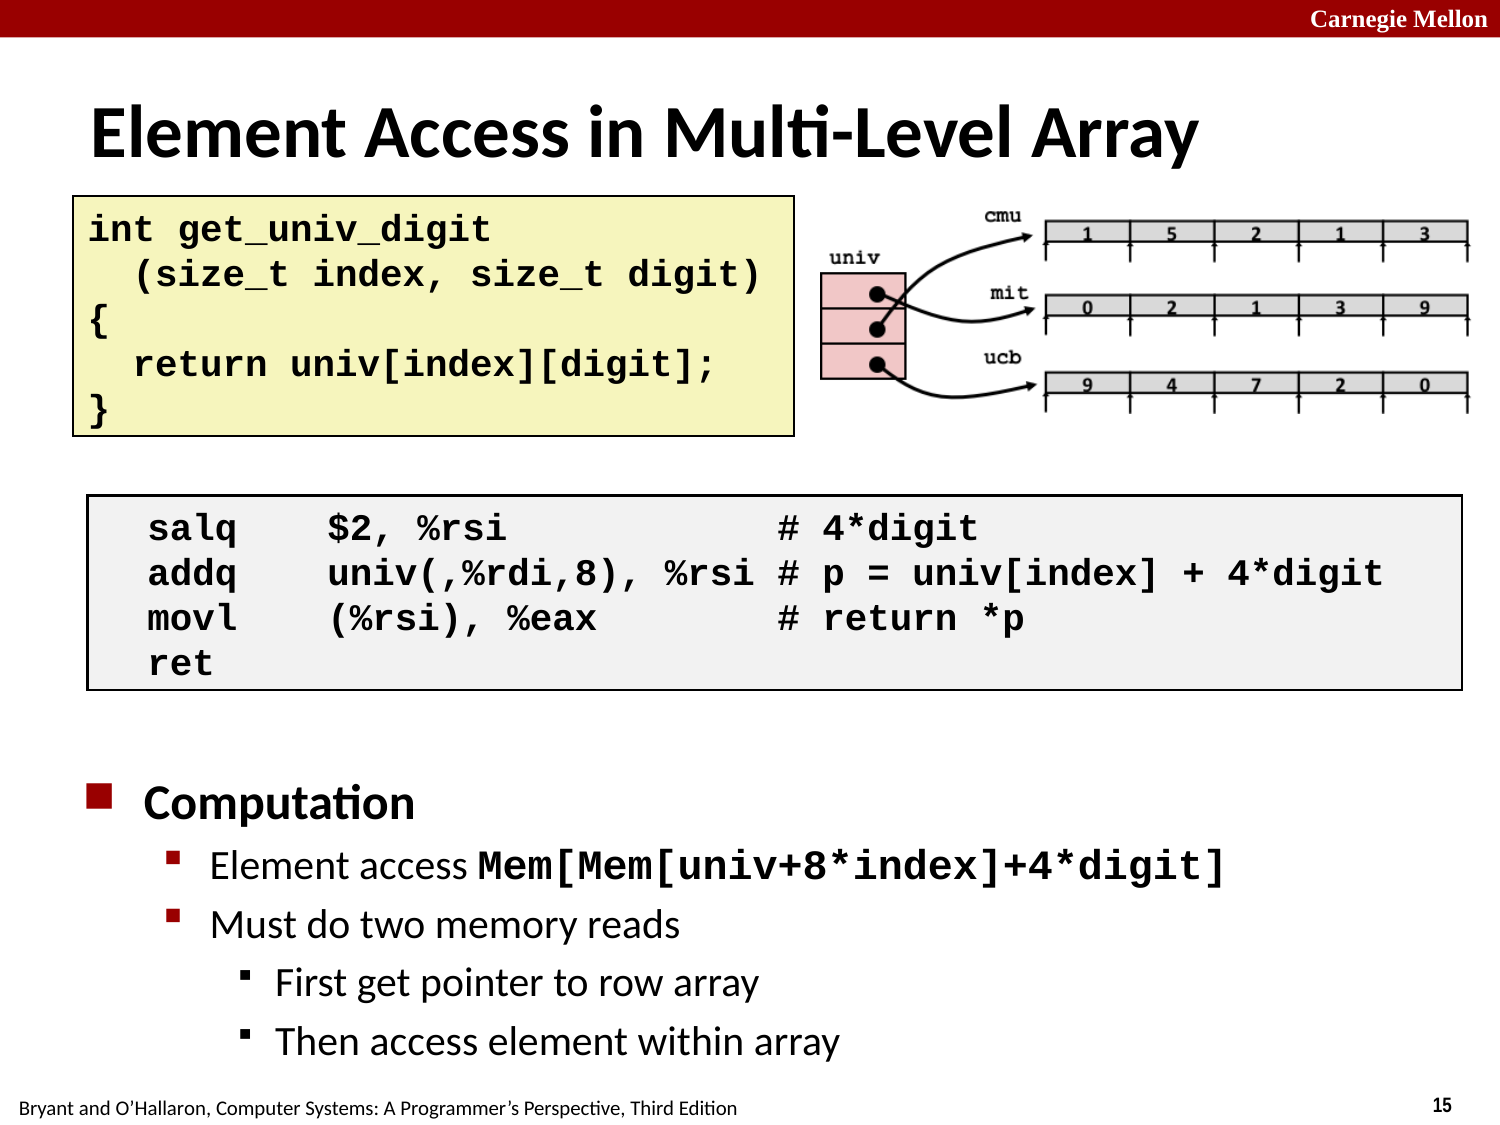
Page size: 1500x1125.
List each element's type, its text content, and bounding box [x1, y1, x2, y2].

text_box int get_univ_digit (size_t index, size_t digit) { return univ[index][digit]; } [72, 196, 795, 436]
list Computation Element access Mem[Mem[univ+8*index]+4*digit] Must do two memory reads First get pointer to row array Then access element within array [72, 762, 1463, 1111]
text_box salq $2, %rsi # 4*digit addq univ(,%rdi,8), %rsi # p = univ[index] + 4*digit movl (%rsi), %eax # return *p ret [87, 495, 1463, 691]
picture [820, 195, 1477, 414]
title Element Access in Multi-Level Array [75, 80, 1351, 176]
